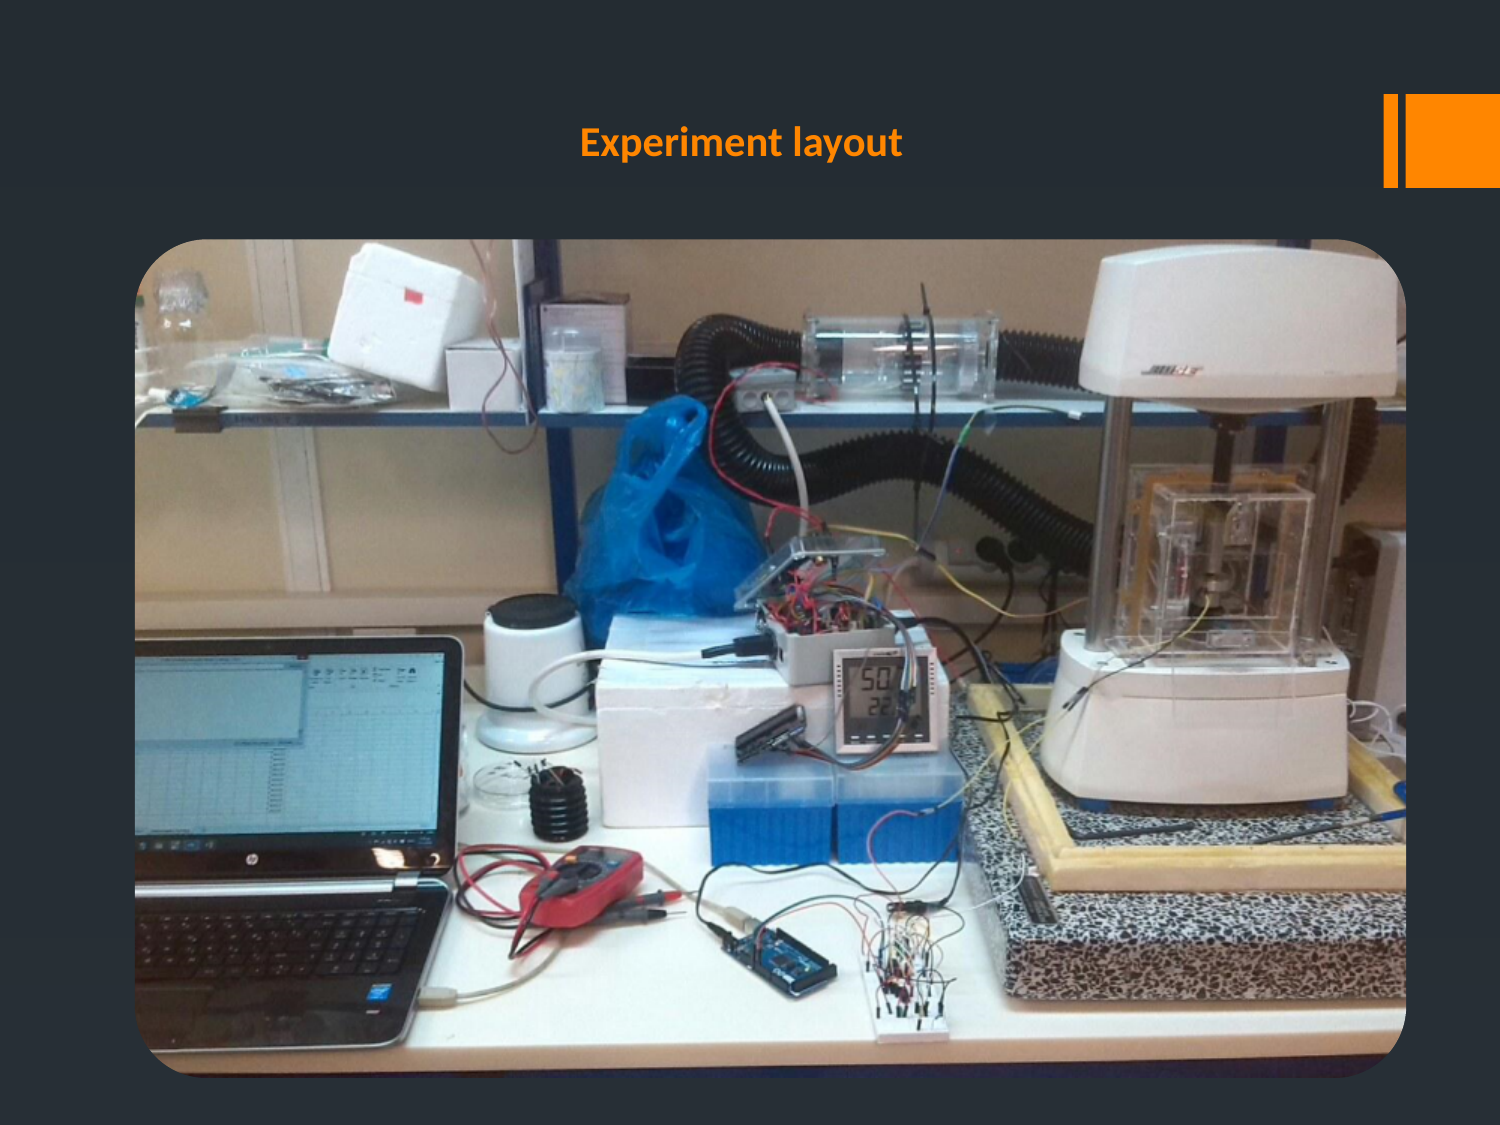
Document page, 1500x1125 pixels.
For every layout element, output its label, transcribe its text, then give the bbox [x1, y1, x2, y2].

title Experiment layout [41, 54, 1442, 173]
picture [134, 238, 1407, 1079]
